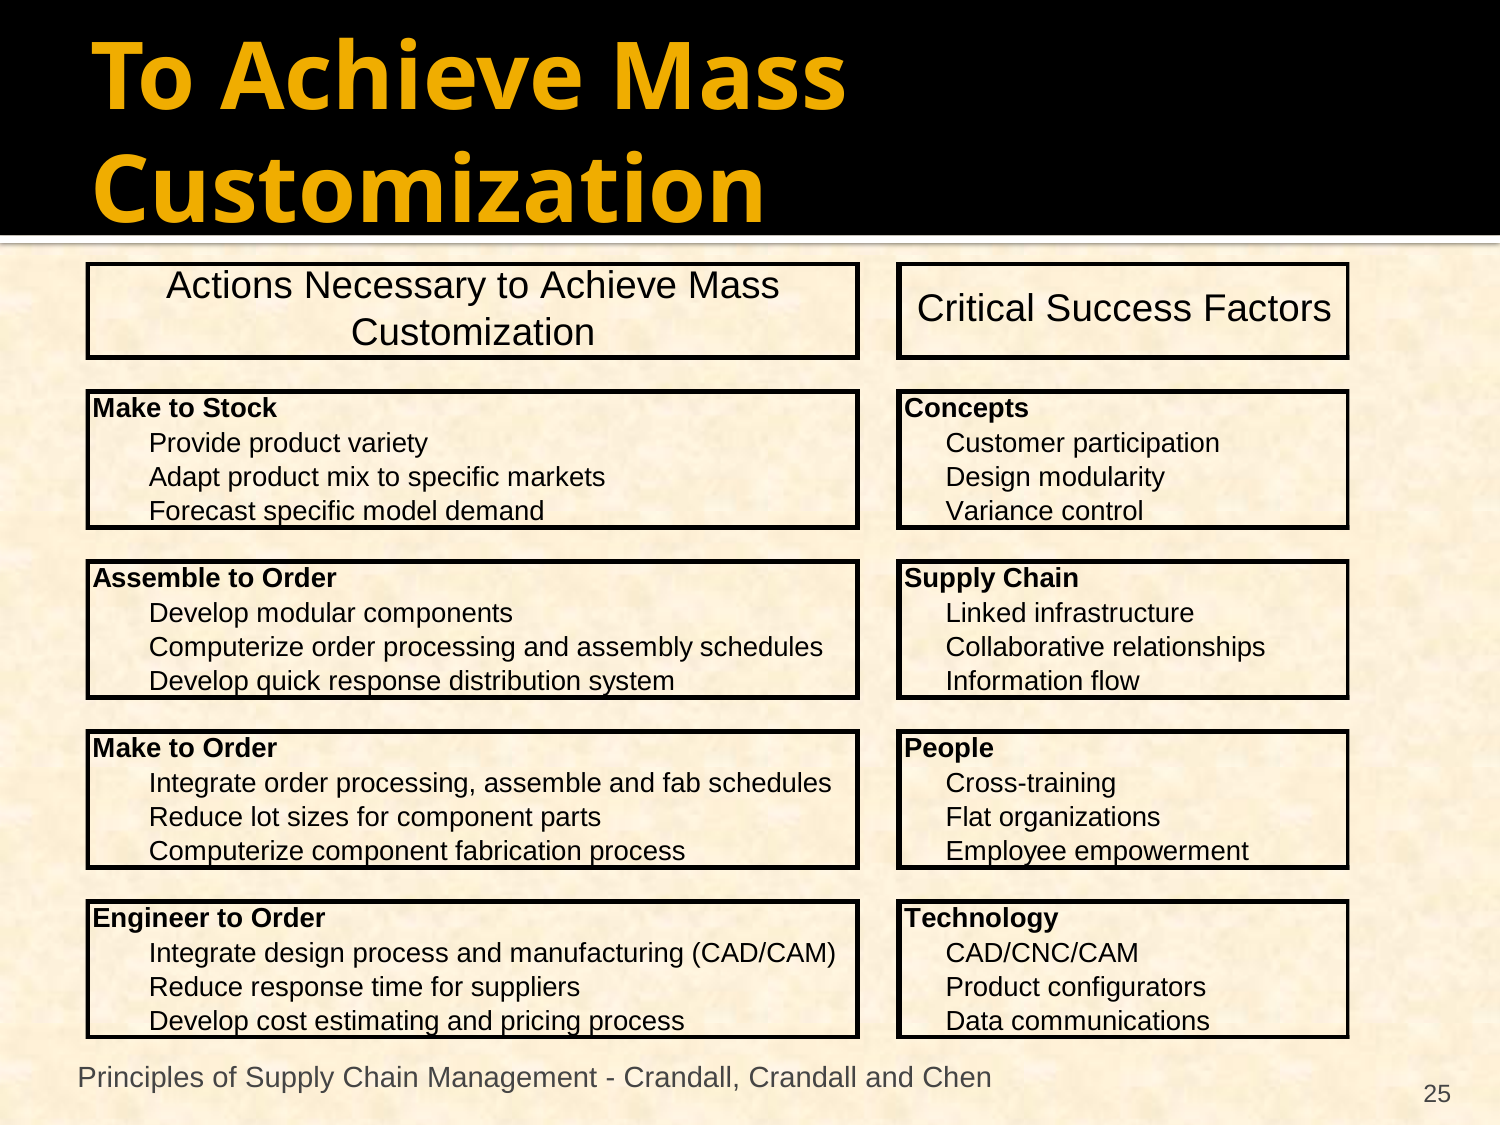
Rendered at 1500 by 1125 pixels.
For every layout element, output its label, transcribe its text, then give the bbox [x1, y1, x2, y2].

picture [0, 243, 1500, 1125]
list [85, 262, 1350, 1039]
title To Achieve Mass Customization [75, 25, 1425, 231]
slide_number 25 [1345, 1062, 1467, 1108]
footer Principles of Supply Chain Management - Crandall, Crandall and Chen [62, 1050, 1038, 1100]
